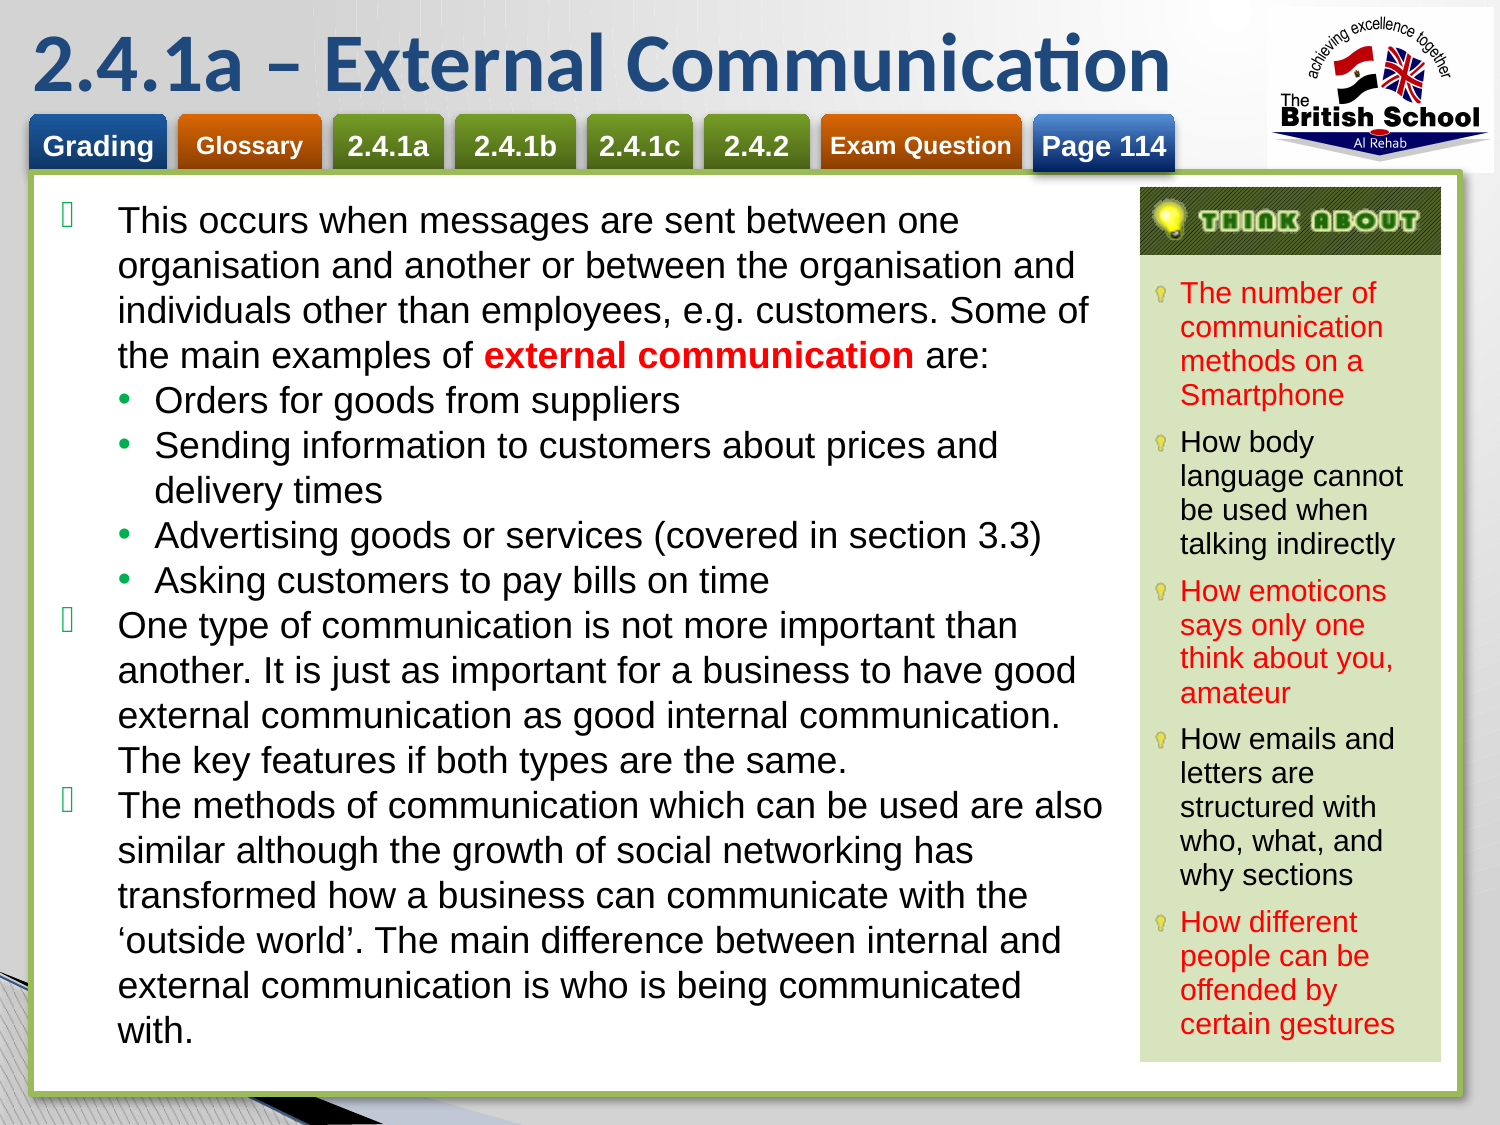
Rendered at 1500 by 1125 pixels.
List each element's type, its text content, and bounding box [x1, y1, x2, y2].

picture [1151, 282, 1169, 304]
table_header [1140, 187, 1441, 255]
picture [1267, 7, 1495, 173]
text_box Page 114 [1033, 113, 1176, 173]
picture [1151, 196, 1425, 245]
title 2.4.1a – External Communication [17, 7, 1235, 110]
table_cell The number of communication methods on a Smartphone How body language cannot be used when talking indirectly How emoticons says only one think about you, amateur How emails and letters are structured with who, what, and why sections How different people can be offended by certain gestures [1140, 255, 1441, 1062]
picture [1151, 911, 1169, 933]
picture [1151, 728, 1169, 750]
picture [281, 1114, 303, 1125]
picture [1151, 579, 1169, 602]
text_box This occurs when messages are sent between one organisation and another or between the organisation and individuals other than employees, e.g. customers. Some of the main examples of external communication are: Orders for goods from suppliers Sending information to customers about prices and delivery times Advertising goods or services (covered in section 3.3) Asking customers to pay bills on time One type of communication is not more important than another. It is just as important for a business to have good external communication as good internal communication. The key features if both types are the same. The methods of communication which can be used are also similar although the growth of social networking has transformed how a business can communicate with the ‘outside world’. The main difference between internal and external communication is who is being communicated with. [46, 188, 1123, 1059]
picture [1151, 431, 1169, 453]
